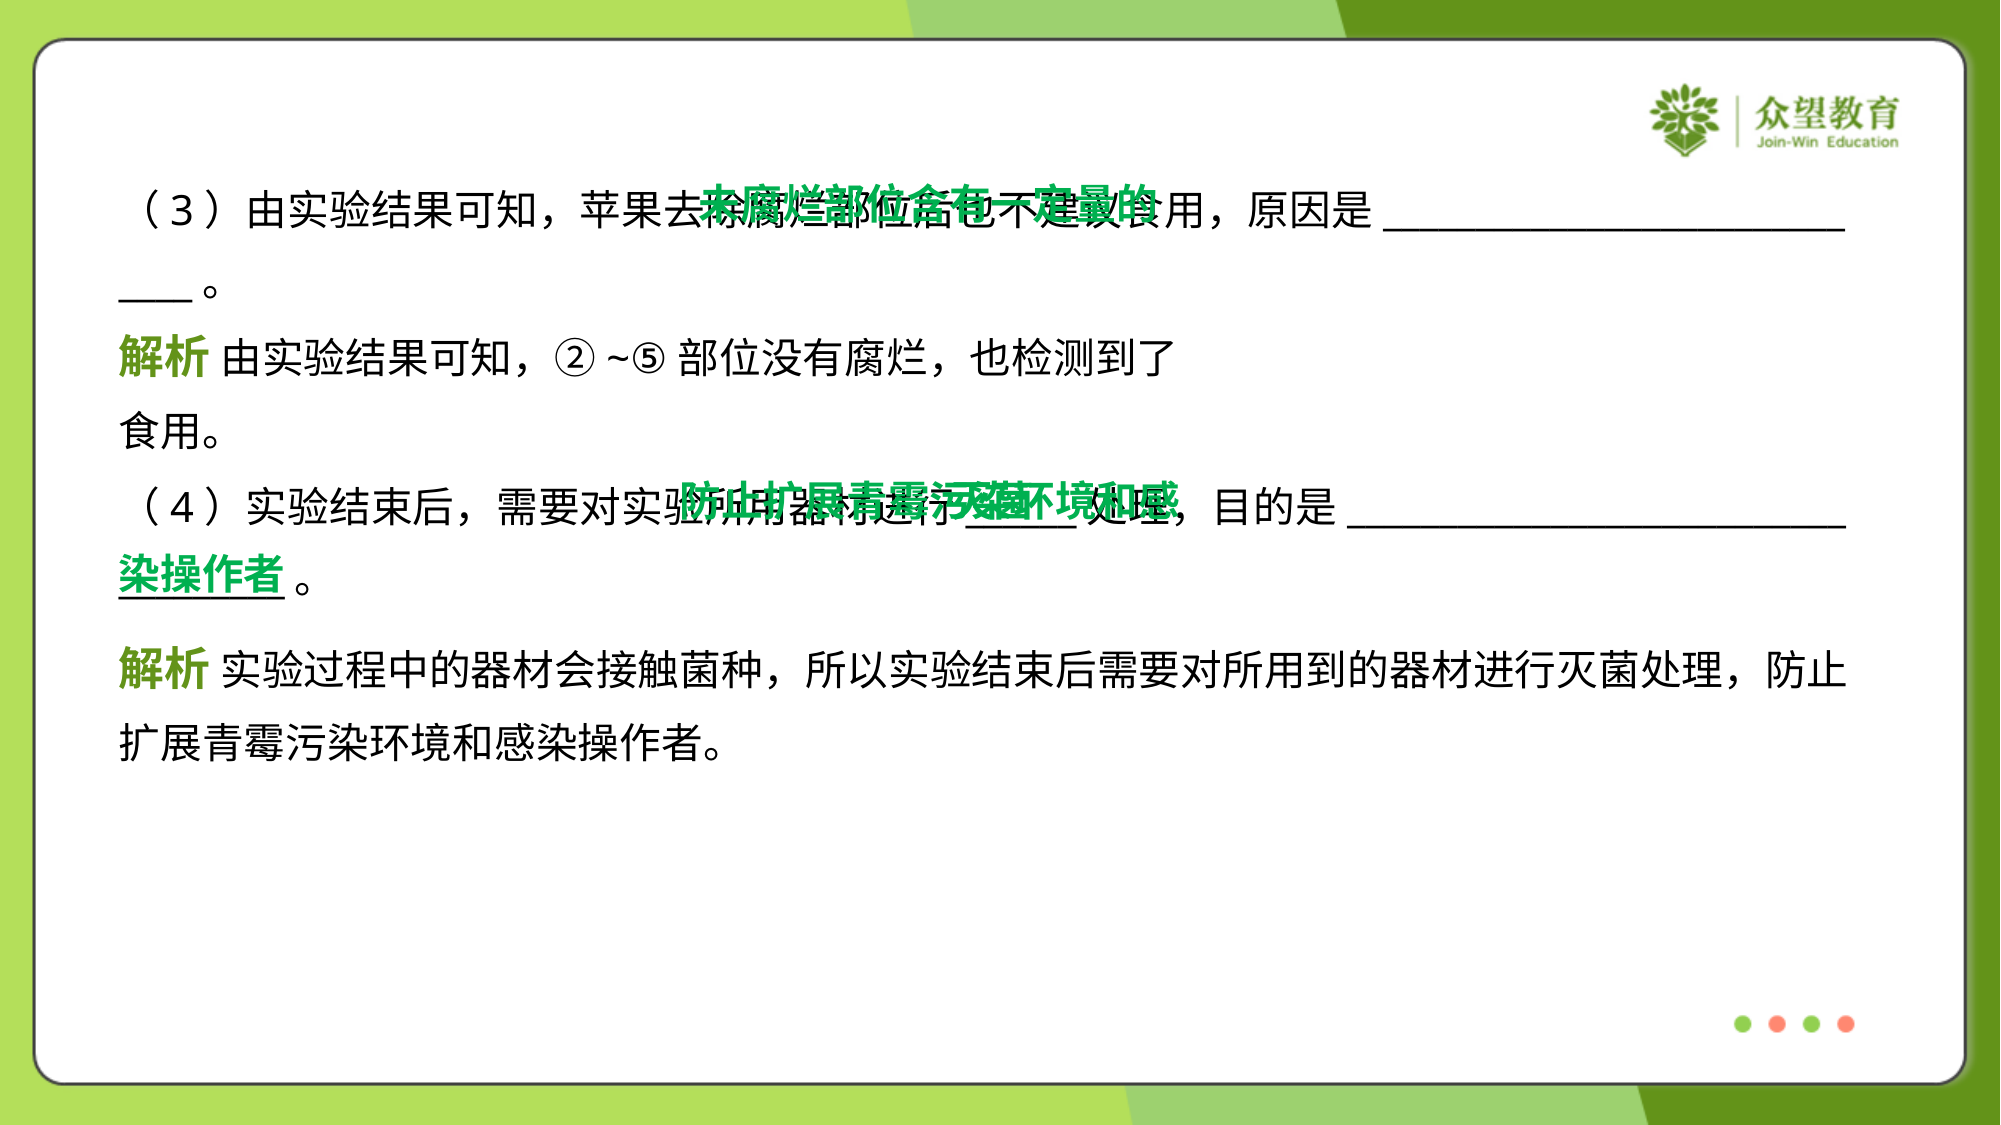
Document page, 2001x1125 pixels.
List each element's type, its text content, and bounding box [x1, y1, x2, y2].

text_box （3）由实验结果可知，苹果去除腐烂部位后也不建议食用，原因是_________________________ ____。 [118, 158, 1883, 298]
text_box 解析 实验过程中的器材会接触菌种，所以实验结束后需要对所用到的器材进行灭菌处理，防止 扩展青霉污染环境和感染操作者。 [118, 611, 1883, 760]
text_box 防止扩展青霉污染环境和感 染操作者 [118, 449, 1882, 591]
picture [0, 0, 2000, 1125]
text_box （4）实验结束后，需要对实验所用器材进行______处理，目的是___________________________ _________。 [118, 456, 1883, 595]
